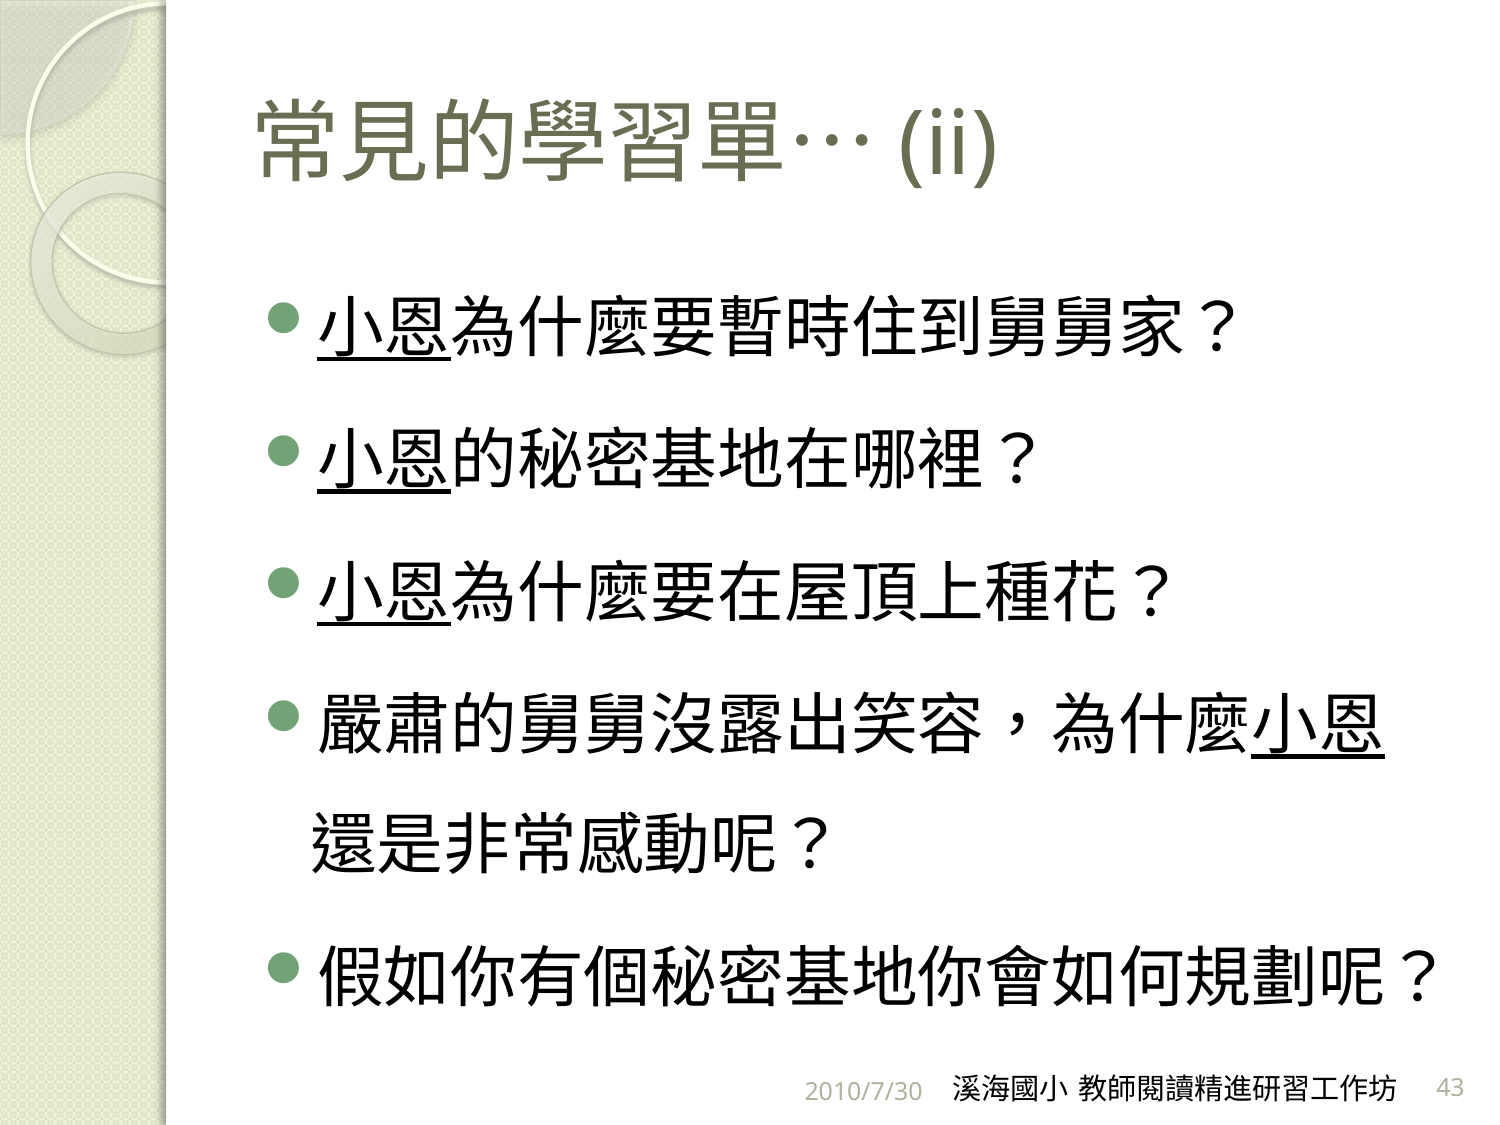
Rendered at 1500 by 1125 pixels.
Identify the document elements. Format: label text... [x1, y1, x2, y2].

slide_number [587, 1034, 937, 1113]
slide_number 43 [1413, 1034, 1488, 1113]
title 常見的學習單…(ii) [235, 45, 1466, 233]
list 小恩為什麼要暫時住到舅舅家？ 小恩的秘密基地在哪裡？ 小恩為什麼要在屋頂上種花？ 嚴肅的舅舅沒露出笑容，為什麼小恩還是非常感動呢？ 假如你有個秘密基地你會如何規劃呢？ [235, 237, 1466, 1025]
footer 溪海國小 教師閱讀精進研習工作坊 [937, 1034, 1413, 1113]
